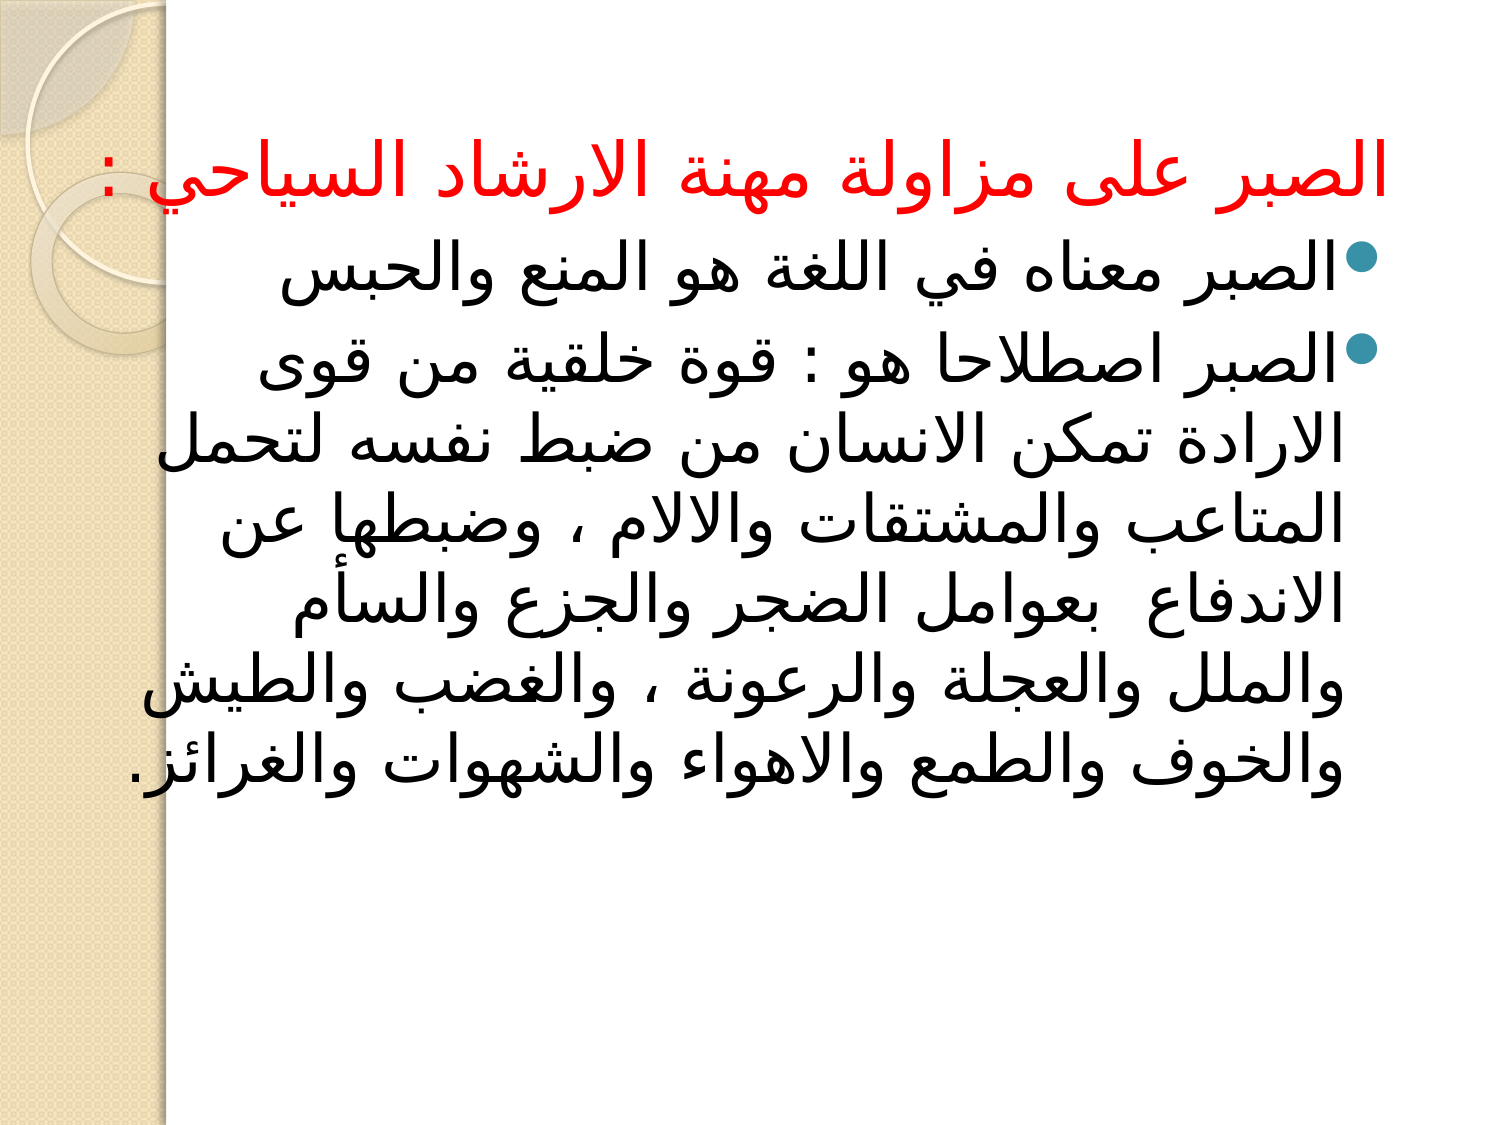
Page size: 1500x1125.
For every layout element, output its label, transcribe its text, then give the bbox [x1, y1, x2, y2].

list الصبر على مزاولة مهنة الارشاد السياحي : الصبر معناه في اللغة هو المنع والحبس الصبر اصطلاحا هو : قوة خلقية من قوى الارادة تمكن الانسان من ضبط نفسه لتحمل المتاعب والمشتقات والالام ، وضبطها عن الاندفاع بعوامل الضجر والجزع والسأم والملل والعجلة والرعونة ، والغضب والطيش والخوف والطمع والاهواء والشهوات والغرائز. [76, 113, 1424, 1071]
